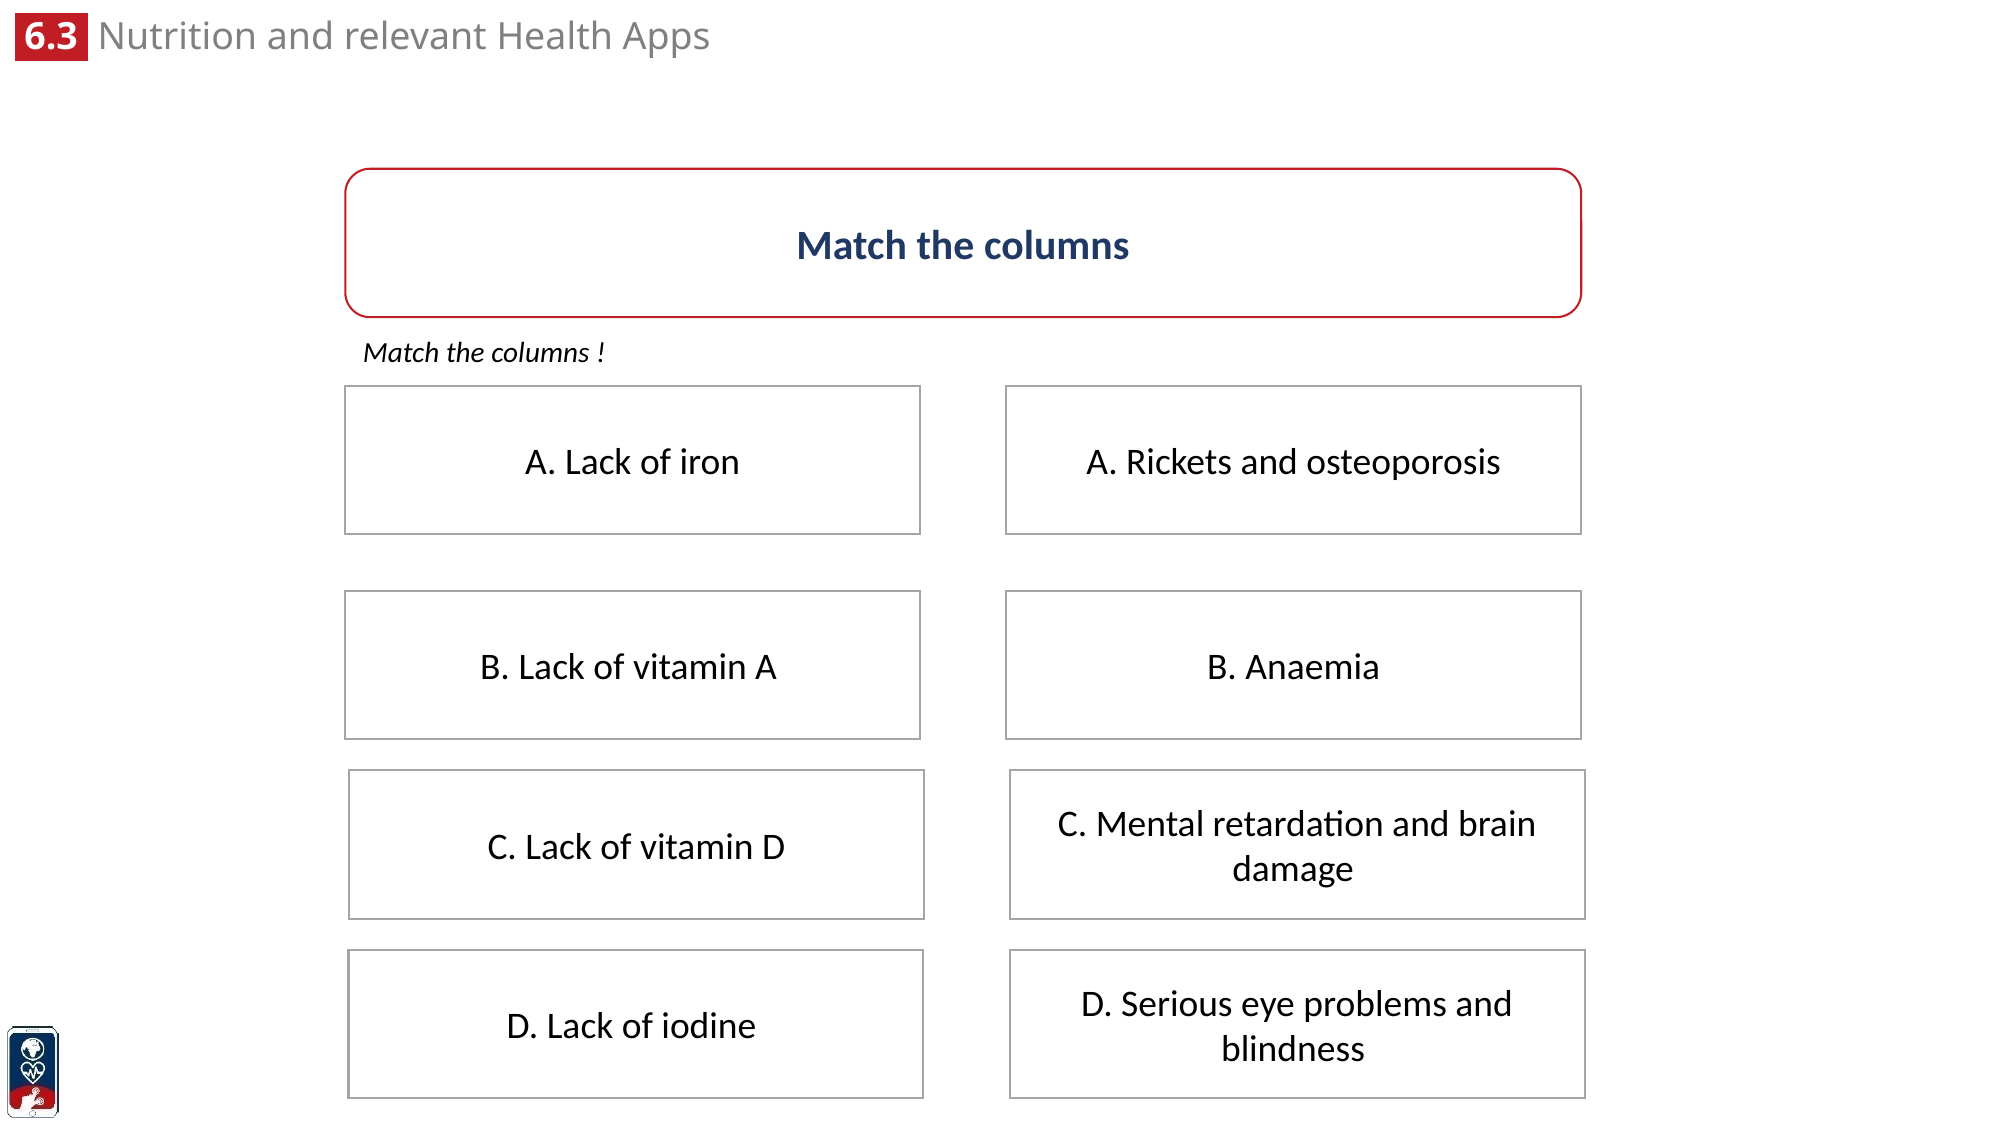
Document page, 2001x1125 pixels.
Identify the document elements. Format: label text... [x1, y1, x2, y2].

picture [7, 1026, 59, 1118]
text_box A. Rickets and osteoporosis [1005, 385, 1582, 535]
text_box Match the columns ! [348, 325, 621, 376]
text_box Match the columns [344, 167, 1583, 319]
text_box D. Serious eye problems and blindness [1009, 949, 1586, 1099]
text_box A. Lack of iron [344, 385, 921, 535]
text_box D. Lack of iodine [347, 949, 924, 1099]
text_box C. Lack of vitamin D [348, 769, 925, 920]
text_box B. Anaemia [1005, 590, 1582, 740]
text_box C. Mental retardation and brain damage [1009, 769, 1586, 920]
text_box B. Lack of vitamin A [344, 590, 921, 740]
